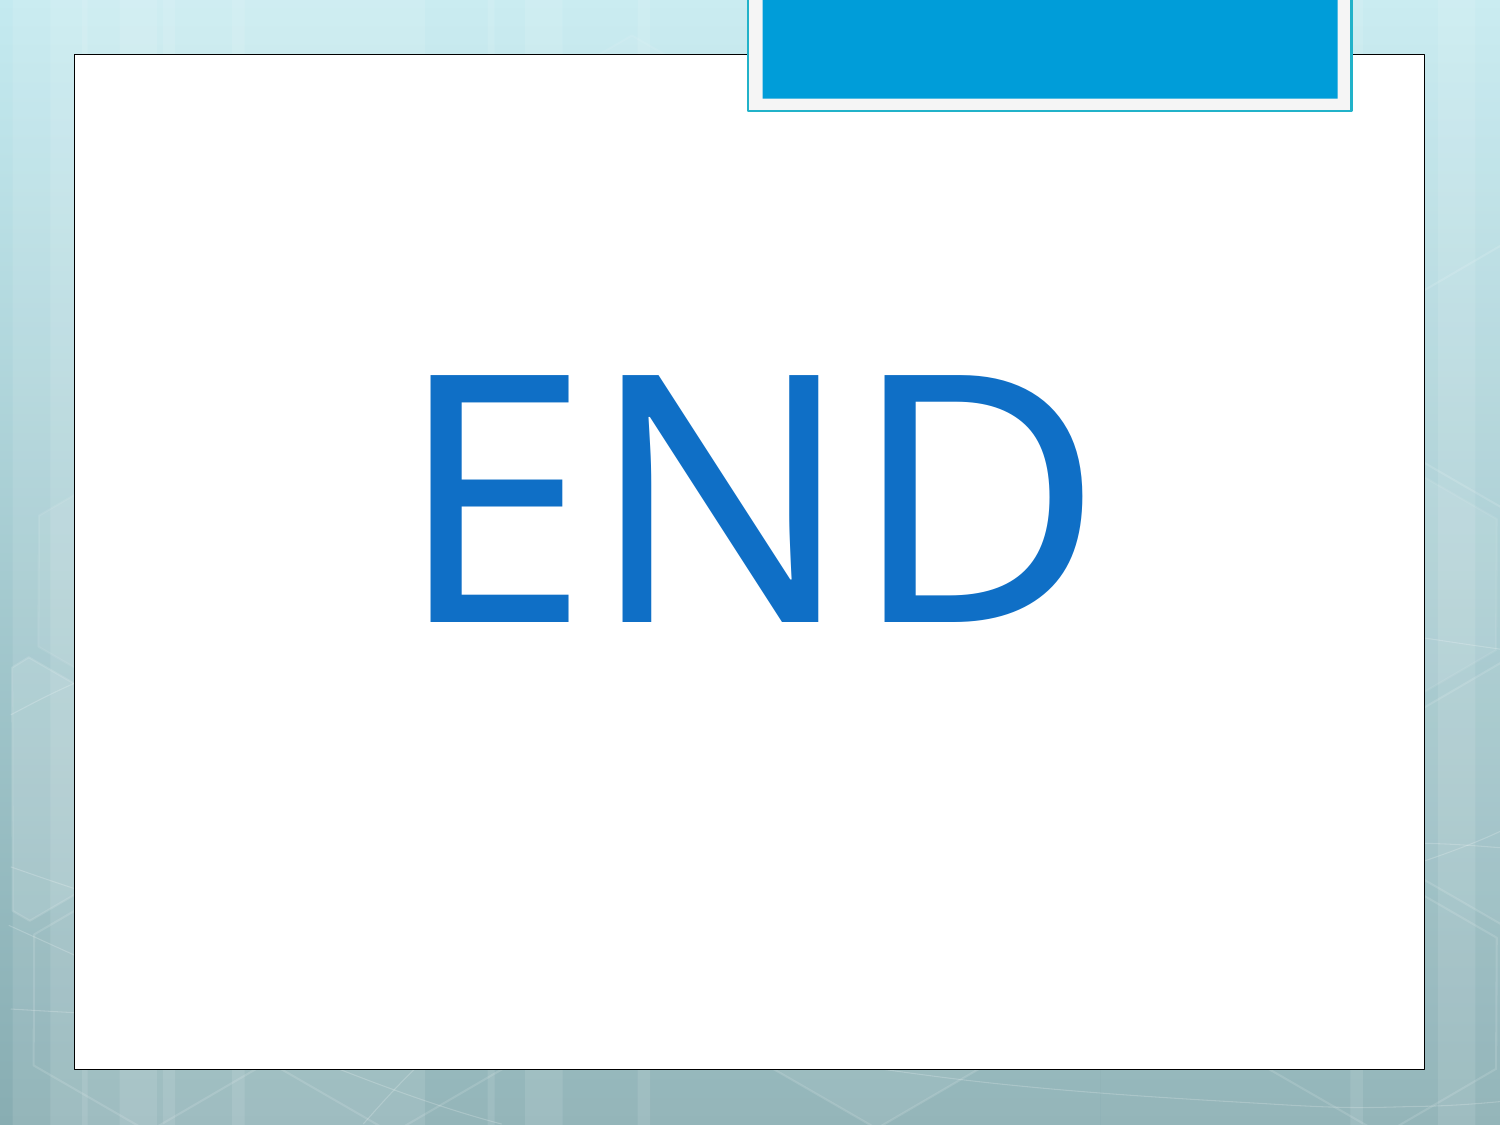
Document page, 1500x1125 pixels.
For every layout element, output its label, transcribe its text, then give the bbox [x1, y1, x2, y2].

title END [206, 475, 1296, 700]
